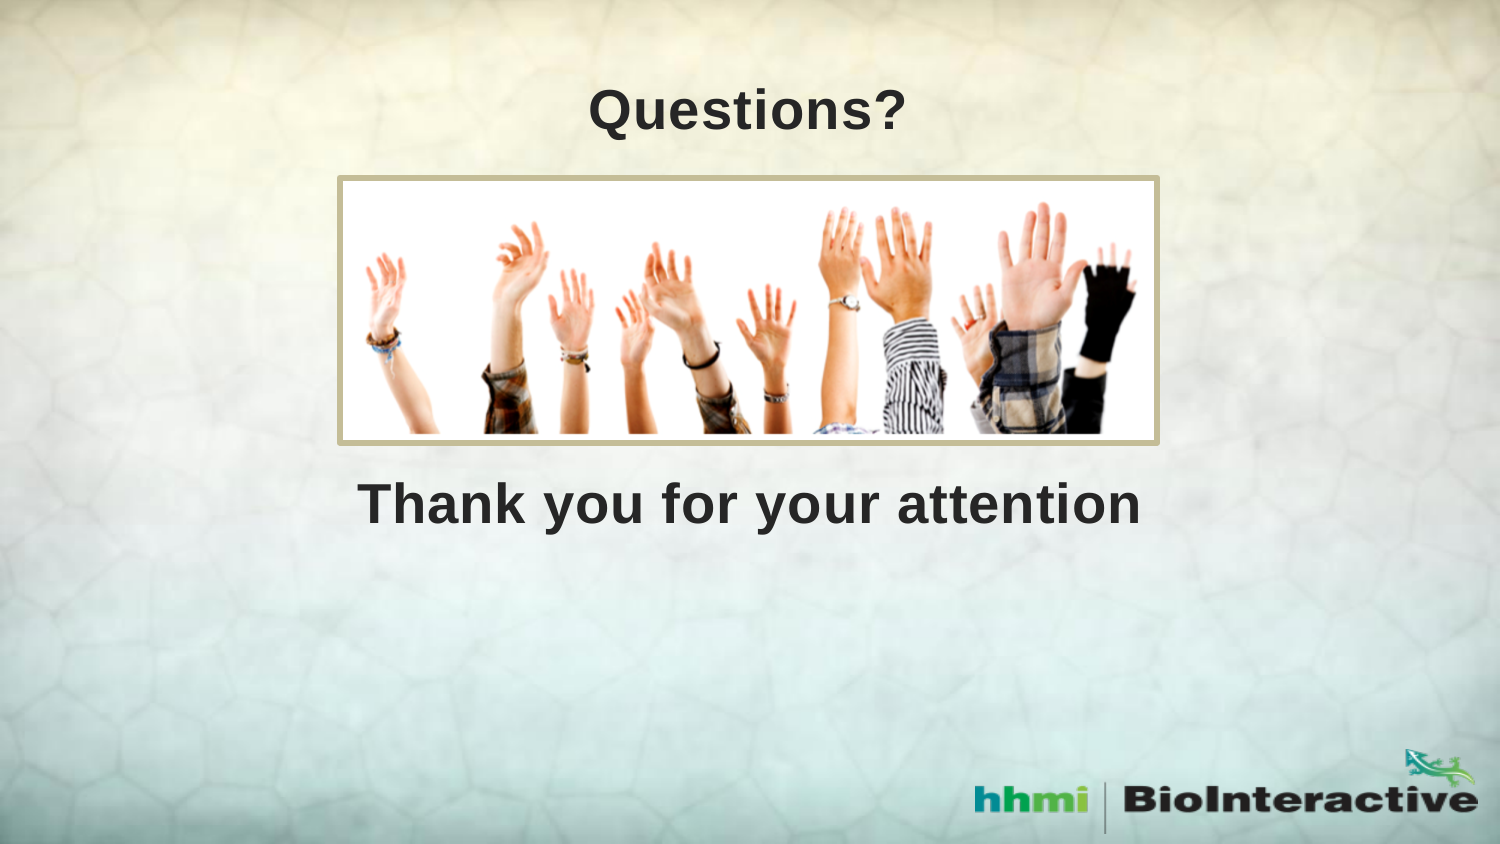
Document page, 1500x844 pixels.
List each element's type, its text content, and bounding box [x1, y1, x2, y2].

picture [0, 0, 1500, 844]
text_box Questions? [260, 68, 1236, 210]
title Thank you for your attention [262, 461, 1238, 602]
